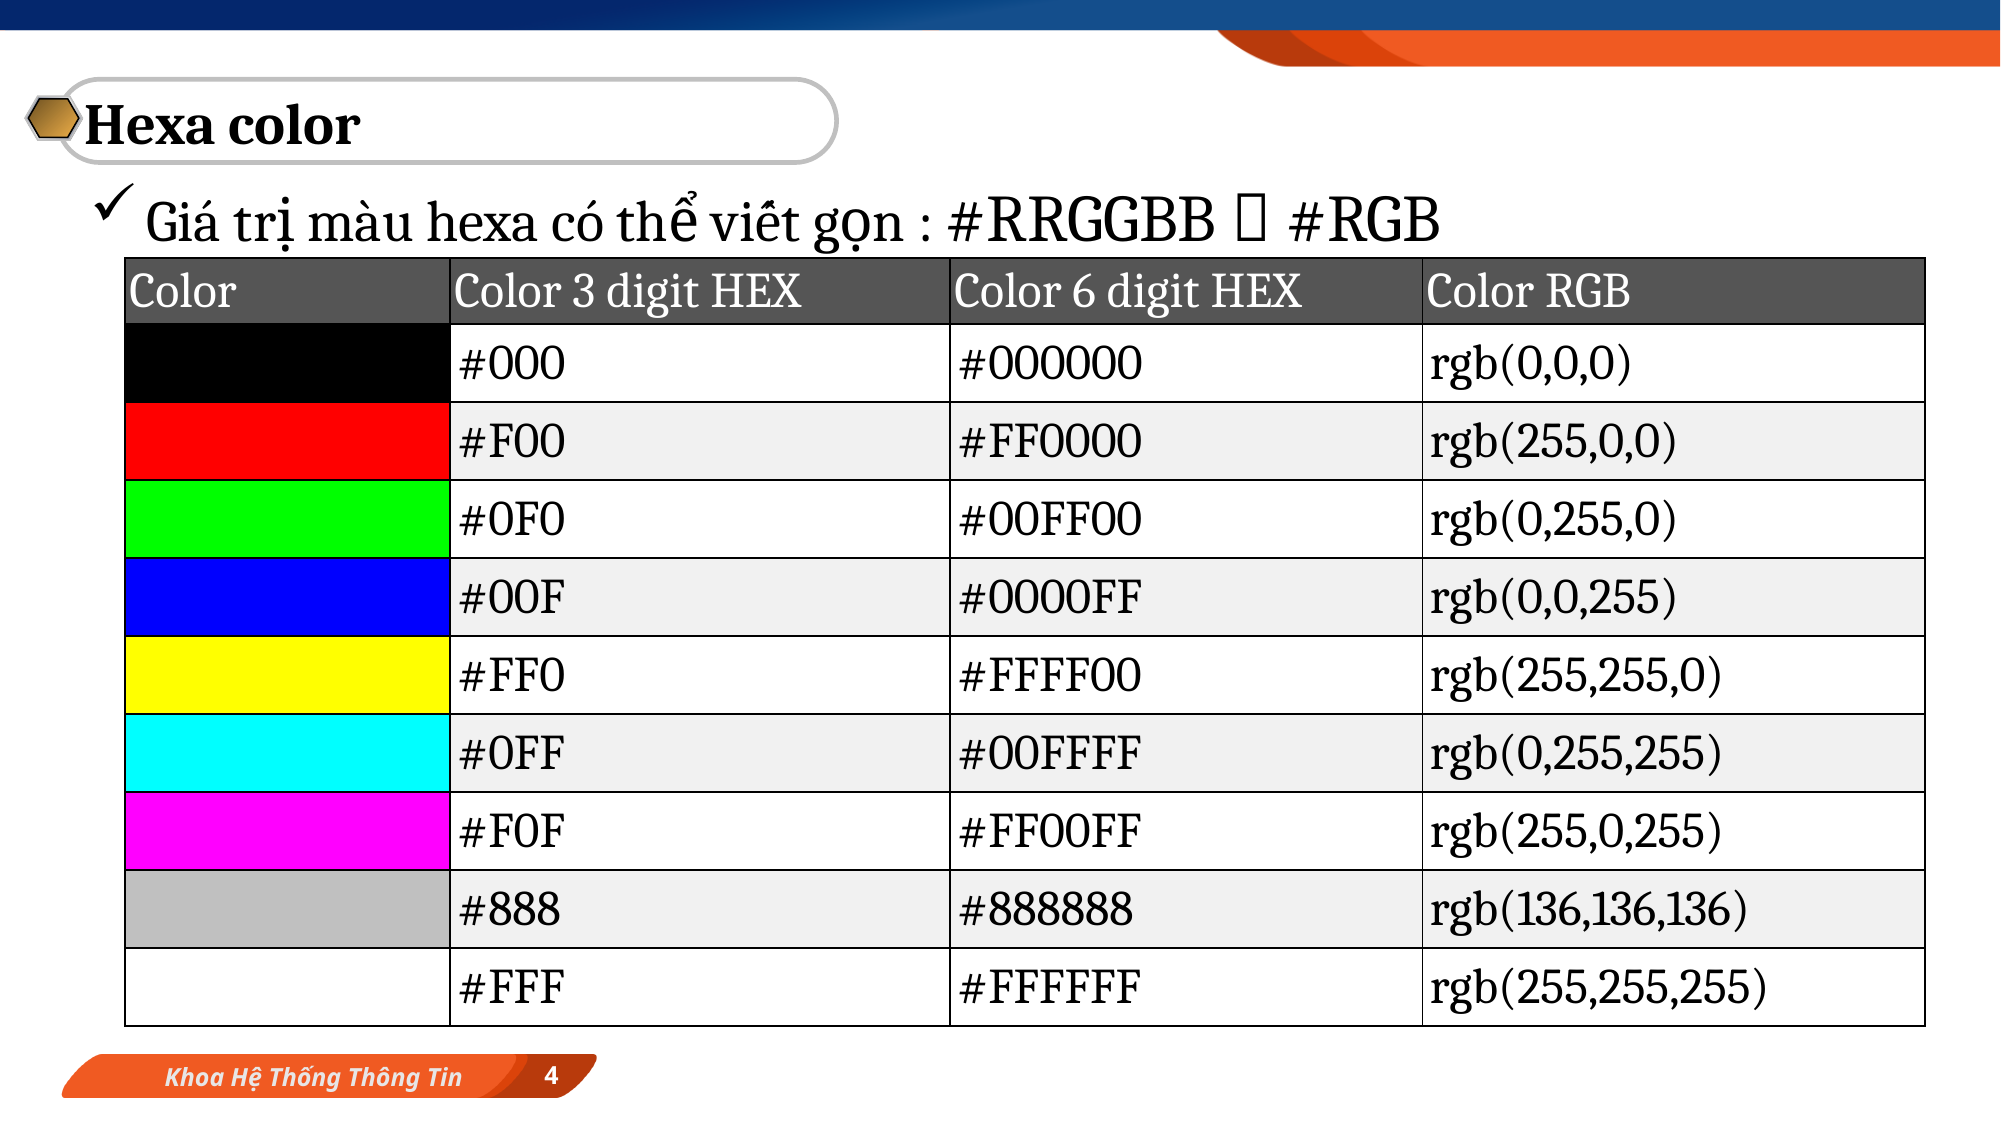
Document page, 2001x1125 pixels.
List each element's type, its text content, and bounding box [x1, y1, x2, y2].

table_cell rgb(0,255,0) [1423, 481, 1924, 557]
table_cell #FF0 [451, 637, 949, 713]
table_cell [126, 715, 449, 791]
table_cell #FFFFFF [951, 949, 1422, 1025]
table_cell #F00 [451, 403, 949, 479]
table_cell rgb(136,136,136) [1423, 871, 1924, 947]
text_box Giá trị màu hexa có thể viết gọn : #RRGGBB  #RGB [74, 167, 1950, 1028]
table_cell #FFFF00 [951, 637, 1422, 713]
table_header Color 3 digit HEX [451, 259, 949, 323]
table_cell [126, 949, 449, 1025]
table_cell #0000FF [951, 559, 1422, 635]
table_cell #0FF [451, 715, 949, 791]
table_cell #0F0 [451, 481, 949, 557]
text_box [24, 78, 837, 163]
table_cell #FFF [451, 949, 949, 1025]
table_cell rgb(255,255,255) [1423, 949, 1924, 1025]
table_cell [126, 325, 449, 401]
table_cell rgb(0,0,255) [1423, 559, 1924, 635]
table_cell #F0F [451, 793, 949, 869]
table_cell #FF00FF [951, 793, 1422, 869]
table_cell [126, 871, 449, 947]
table_cell [126, 793, 449, 869]
table_header Color 6 digit HEX [951, 259, 1422, 323]
table_cell #888888 [951, 871, 1422, 947]
table_cell [126, 559, 449, 635]
table_header Color RGB [1423, 259, 1924, 323]
table_cell rgb(0,255,255) [1423, 715, 1924, 791]
table_cell #000 [451, 325, 949, 401]
table_cell [126, 637, 449, 713]
picture [34, 1017, 624, 1125]
table_cell #888 [451, 871, 949, 947]
table_cell [126, 481, 449, 557]
table_header Color [126, 259, 449, 323]
table_cell #FF0000 [951, 403, 1422, 479]
table_cell [126, 403, 449, 479]
table_cell rgb(255,0,255) [1423, 793, 1924, 869]
slide_number 4 [508, 1046, 574, 1106]
table_cell #00FFFF [951, 715, 1422, 791]
table_cell rgb(255,0,0) [1423, 403, 1924, 479]
table_cell #00FF00 [951, 481, 1422, 557]
picture [0, 0, 2001, 71]
table_cell rgb(0,0,0) [1423, 325, 1924, 401]
footer Khoa Hệ Thống Thông Tin [119, 1054, 508, 1098]
table_cell #00F [451, 559, 949, 635]
table_cell rgb(255,255,0) [1423, 637, 1924, 713]
table_cell #000000 [951, 325, 1422, 401]
